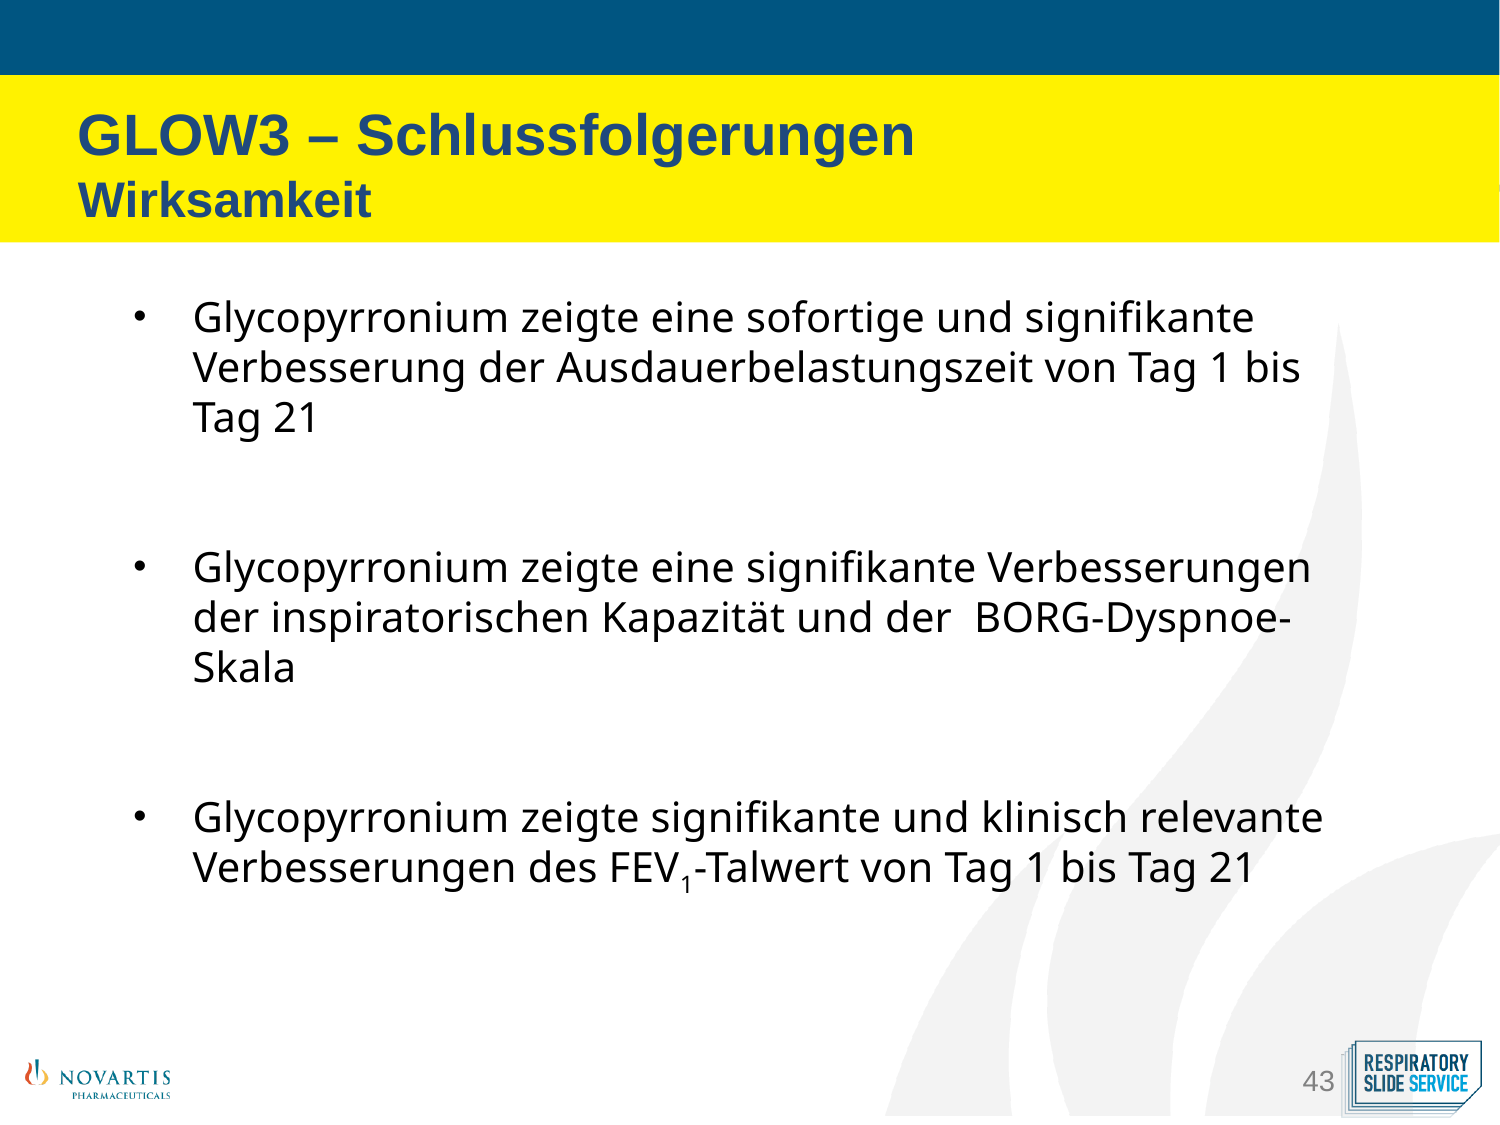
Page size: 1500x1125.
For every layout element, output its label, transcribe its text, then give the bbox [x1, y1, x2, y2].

picture [25, 1059, 170, 1099]
picture [1328, 1027, 1497, 1125]
text_box GLOW3 – Schlussfolgerungen Wirksamkeit [63, 90, 1389, 235]
text_box Glycopyrronium zeigte eine sofortige und signifikante Verbesserung der Ausdauerbelastungszeit von Tag 1 bis Tag 21 Glycopyrronium zeigte eine signifikante Verbesserungen der inspiratorischen Kapazität und der BORG-Dyspnoe-Skala Glycopyrronium zeigte signifikante und klinisch relevante Verbesserungen des FEV1-Talwert von Tag 1 bis Tag 21 [133, 290, 1348, 954]
text_box [43, 32, 1438, 182]
